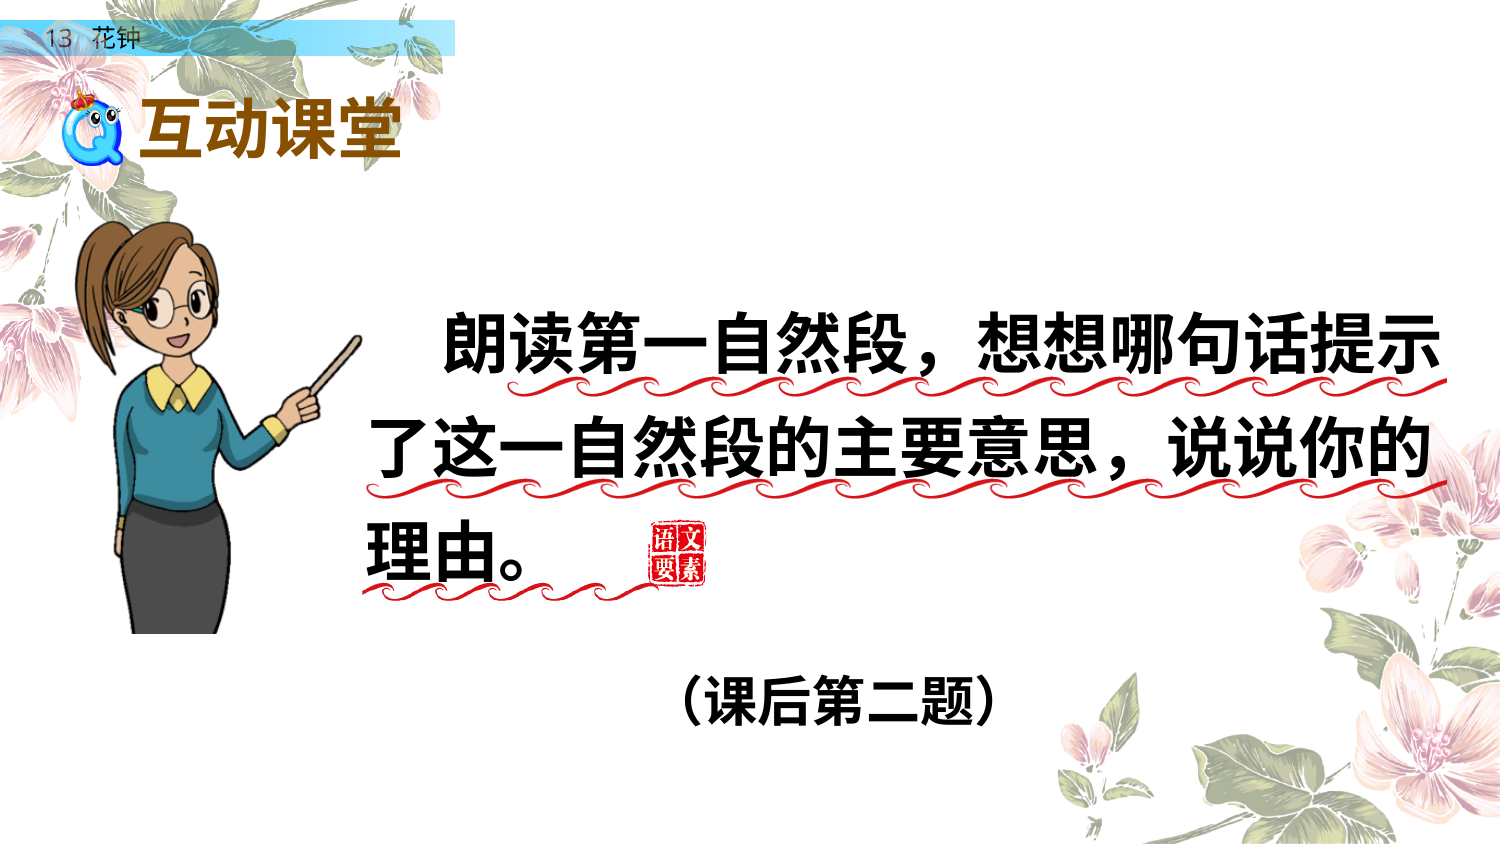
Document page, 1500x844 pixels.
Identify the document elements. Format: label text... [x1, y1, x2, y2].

text_box 互动课堂 [126, 81, 443, 173]
text_box （课后第二题） [634, 659, 1044, 740]
picture [0, 0, 1448, 635]
picture [461, 305, 1447, 397]
picture [1058, 422, 1500, 844]
text_box 朗读第一自然段，想想哪句话提示了这一自然段的主要意思，说说你的理由。 [367, 270, 1461, 598]
